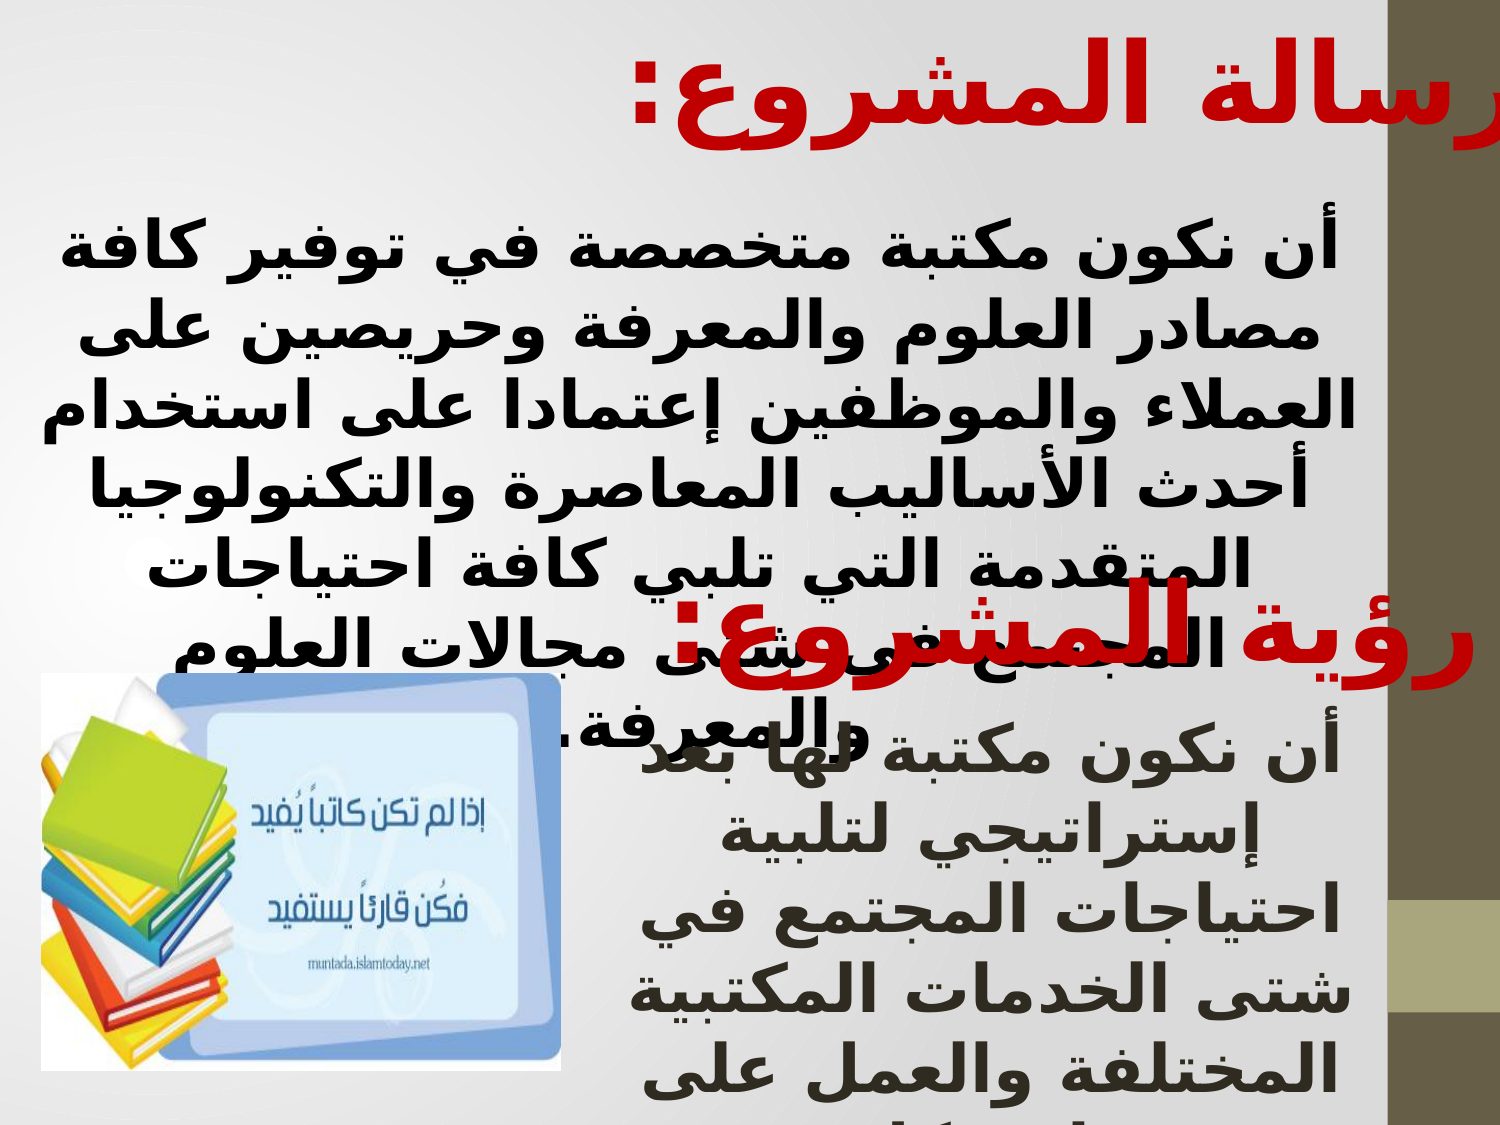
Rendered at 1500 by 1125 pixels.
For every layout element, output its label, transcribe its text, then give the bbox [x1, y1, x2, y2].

text_box رؤية المشروع: [650, 543, 1498, 694]
text_box أن نكون مكتبة متخصصة في توفير كافة مصادر العلوم والمعرفة وحريصين على العملاء والموظفين إعتمادا على استخدام أحدث الأساليب المعاصرة والتكنولوجيا المتقدمة التي تلبي كافة احتياجات المجتمع في شتى مجالات العلوم والمعرفة. [3, 193, 1398, 769]
text_box أن نكون مكتبة لها بعد إستراتيجي لتلبية احتياجات المجتمع في شتى الخدمات المكتبية المختلفة والعمل على تحقيقها بشكل مهني واحترافي دقيق. [584, 698, 1399, 1125]
picture [40, 672, 562, 1071]
text_box رسالة المشروع: [608, 3, 1500, 154]
